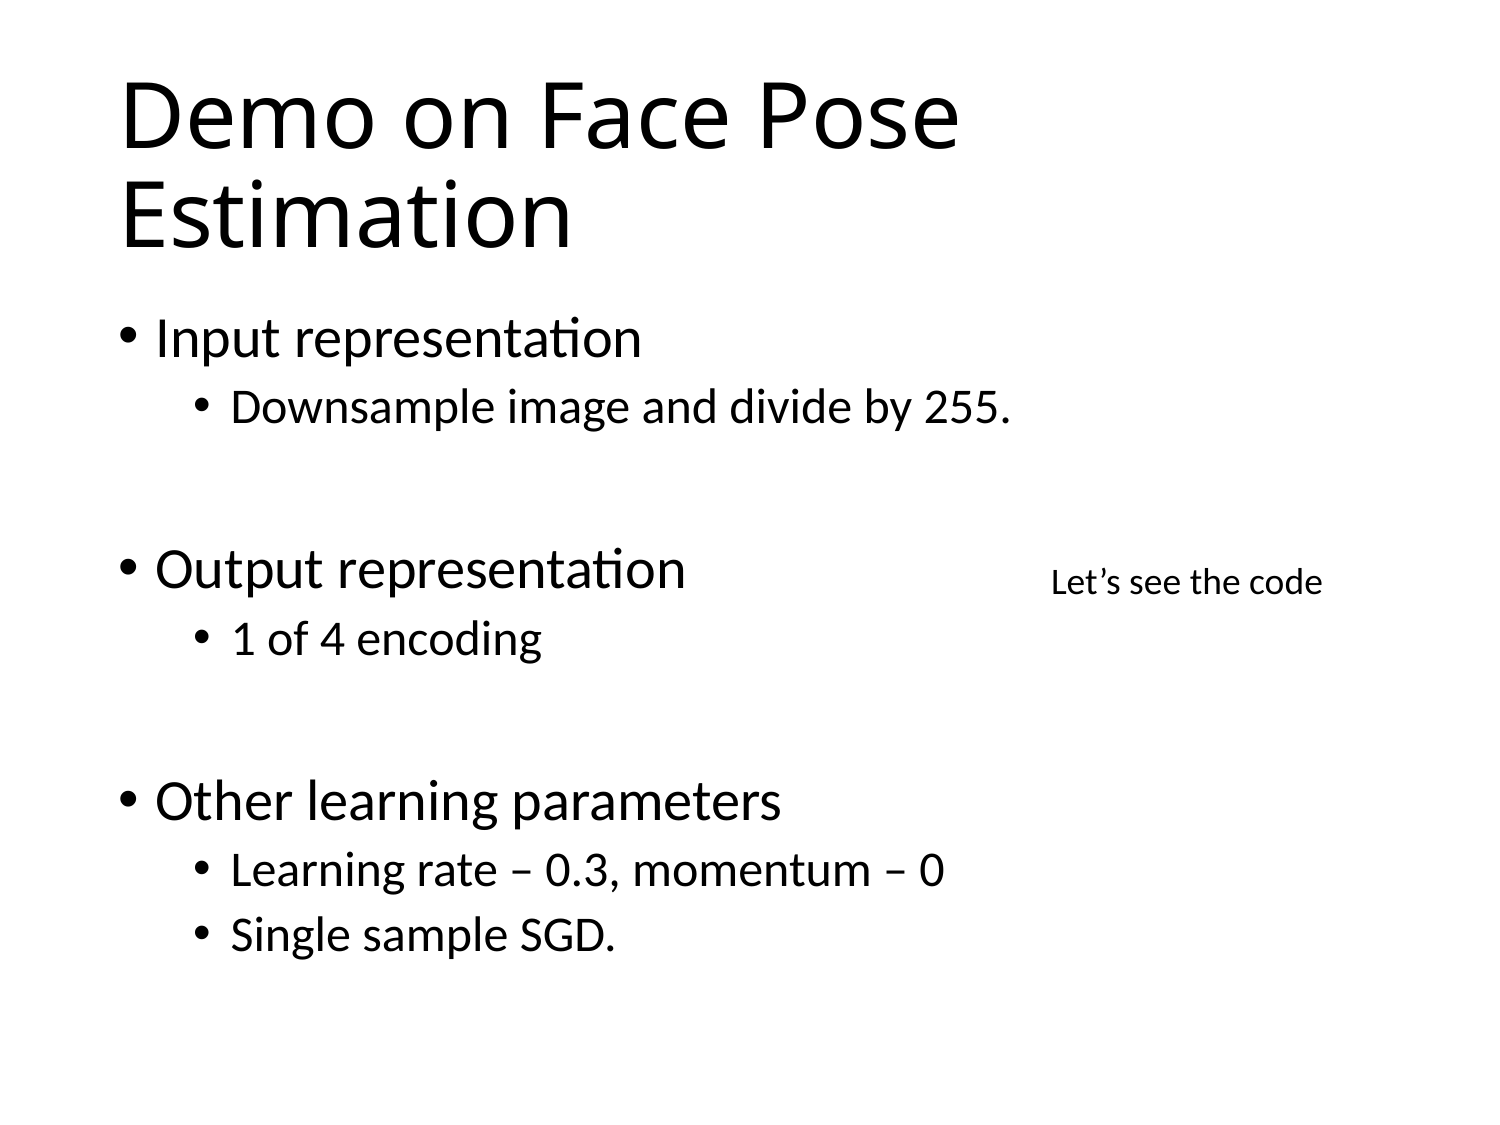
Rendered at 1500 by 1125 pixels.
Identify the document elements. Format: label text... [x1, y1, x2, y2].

text_box Let’s see the code [1036, 549, 1339, 610]
title Demo on Face Pose Estimation [103, 59, 1397, 278]
list Input representation Downsample image and divide by 255. Output representation 1 of 4 encoding Other learning parameters Learning rate – 0.3, momentum – 0 Single sample SGD. [103, 299, 1397, 1014]
